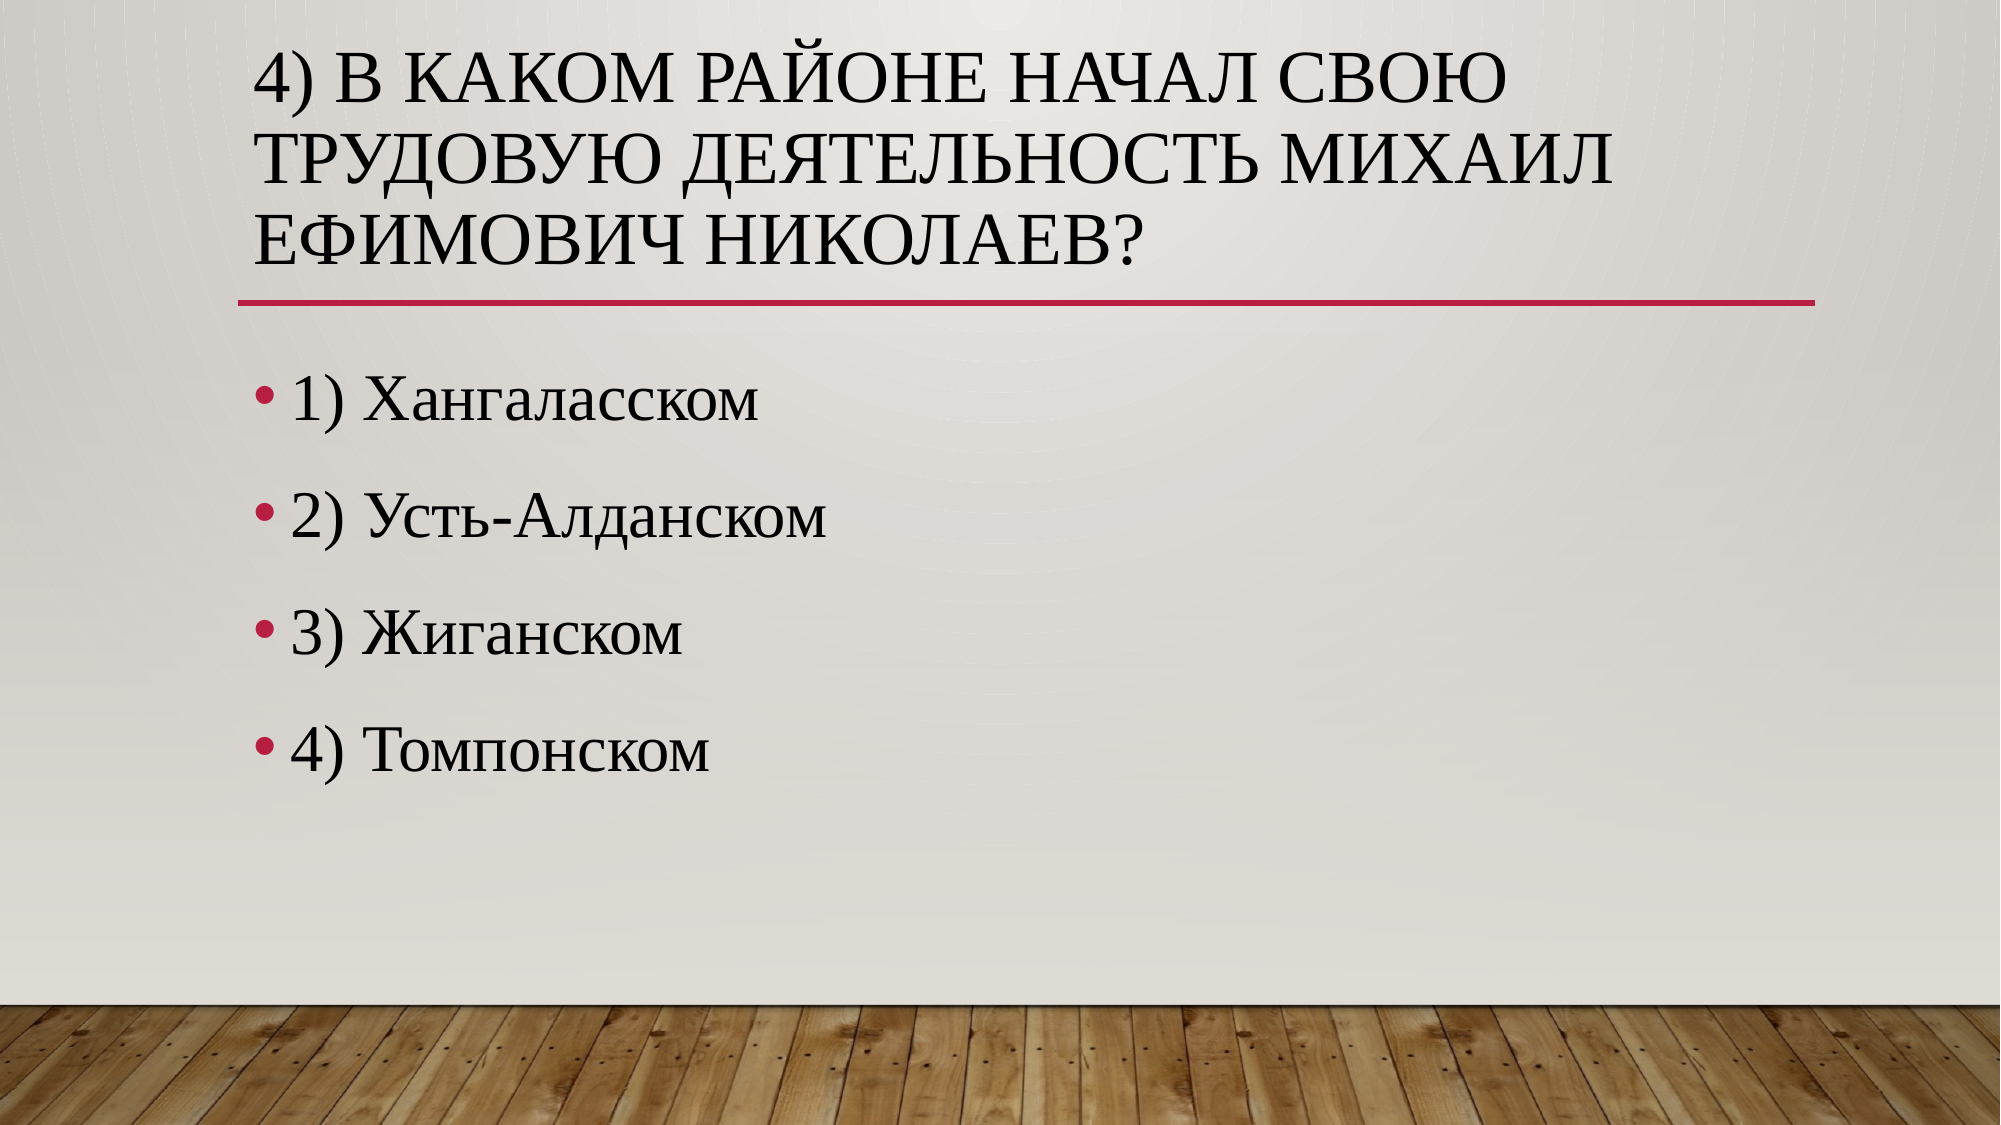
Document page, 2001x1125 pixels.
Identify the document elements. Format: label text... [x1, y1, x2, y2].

title 4) В каком районе начал свою трудовую деятельность михаил ефимович николаев? [238, 30, 1814, 203]
list 1) Хангаласском 2) Усть-Алданском 3) Жиганском 4) Томпонском [238, 330, 1814, 897]
picture [0, 1005, 2000, 1125]
